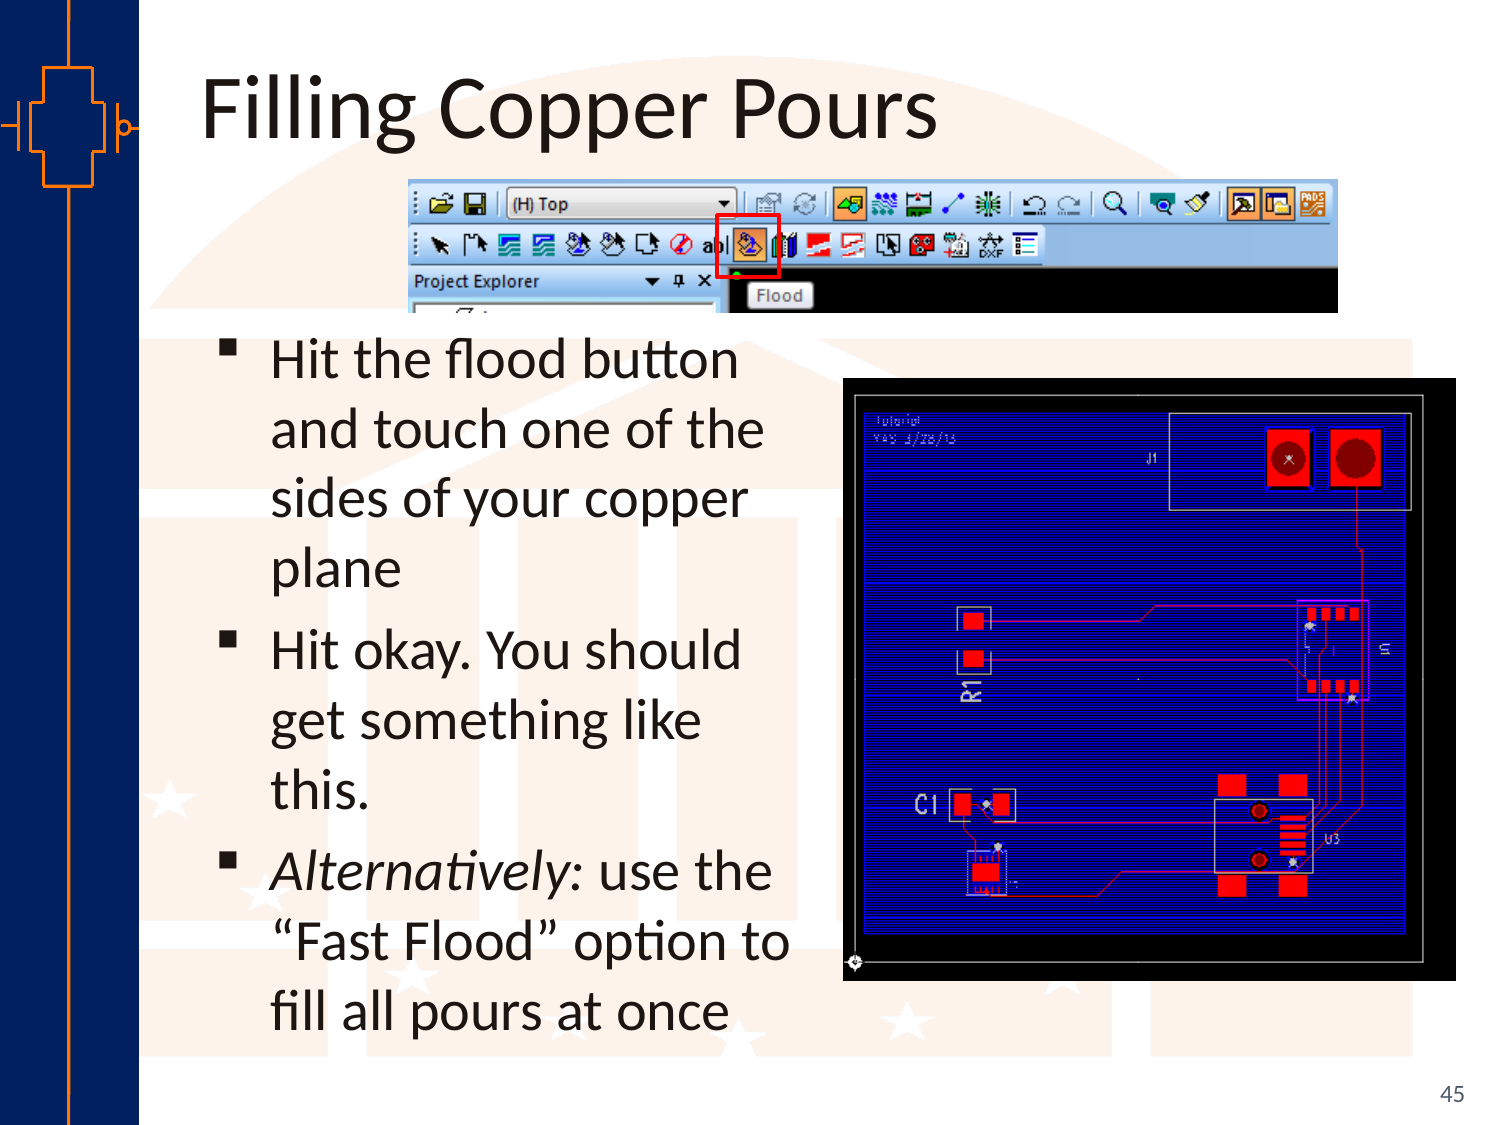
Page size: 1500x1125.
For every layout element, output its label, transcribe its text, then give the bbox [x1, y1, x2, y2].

list Hit the flood button and touch one of the sides of your copper plane Hit okay. You should get something like this. Alternatively: use the “Fast Flood” option to fill all pours at once [199, 312, 812, 1074]
title Filling Copper Pours [185, 0, 1374, 165]
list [842, 377, 1456, 982]
slide_number 45 [1425, 1062, 1488, 1123]
picture [407, 179, 1338, 313]
